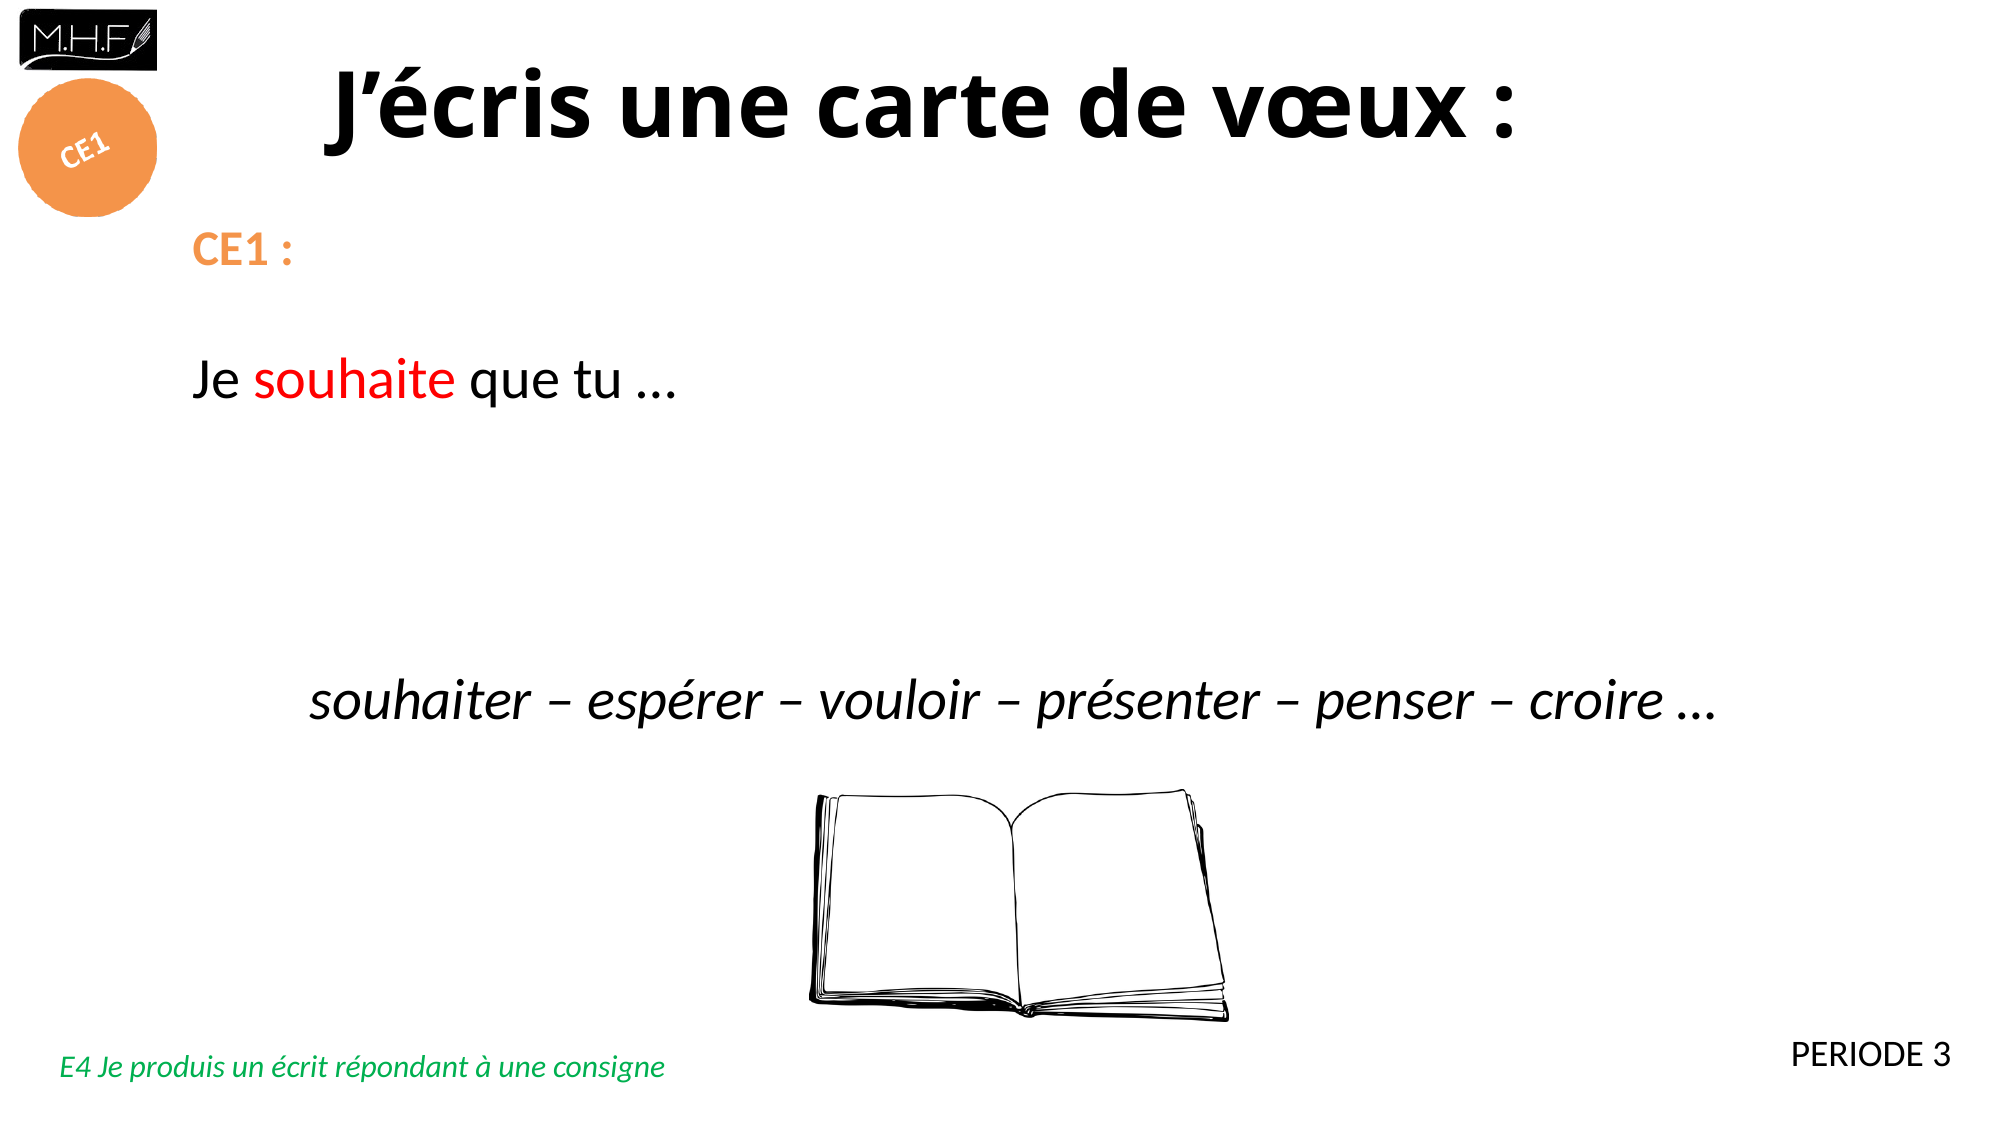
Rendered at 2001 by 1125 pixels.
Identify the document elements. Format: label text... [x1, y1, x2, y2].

picture [16, 7, 157, 74]
text_box CE1 : Je souhaite que tu … [177, 207, 756, 480]
text_box souhaiter – espérer – vouloir – présenter – penser – croire … [294, 653, 1744, 739]
title J’écris une carte de vœux : [316, 0, 1863, 218]
text_box PERIODE 3 [1362, 1021, 1967, 1082]
picture [809, 789, 1229, 1022]
picture [18, 78, 157, 218]
text_box E4 Je produis un écrit répondant à une consigne [44, 1038, 1346, 1092]
